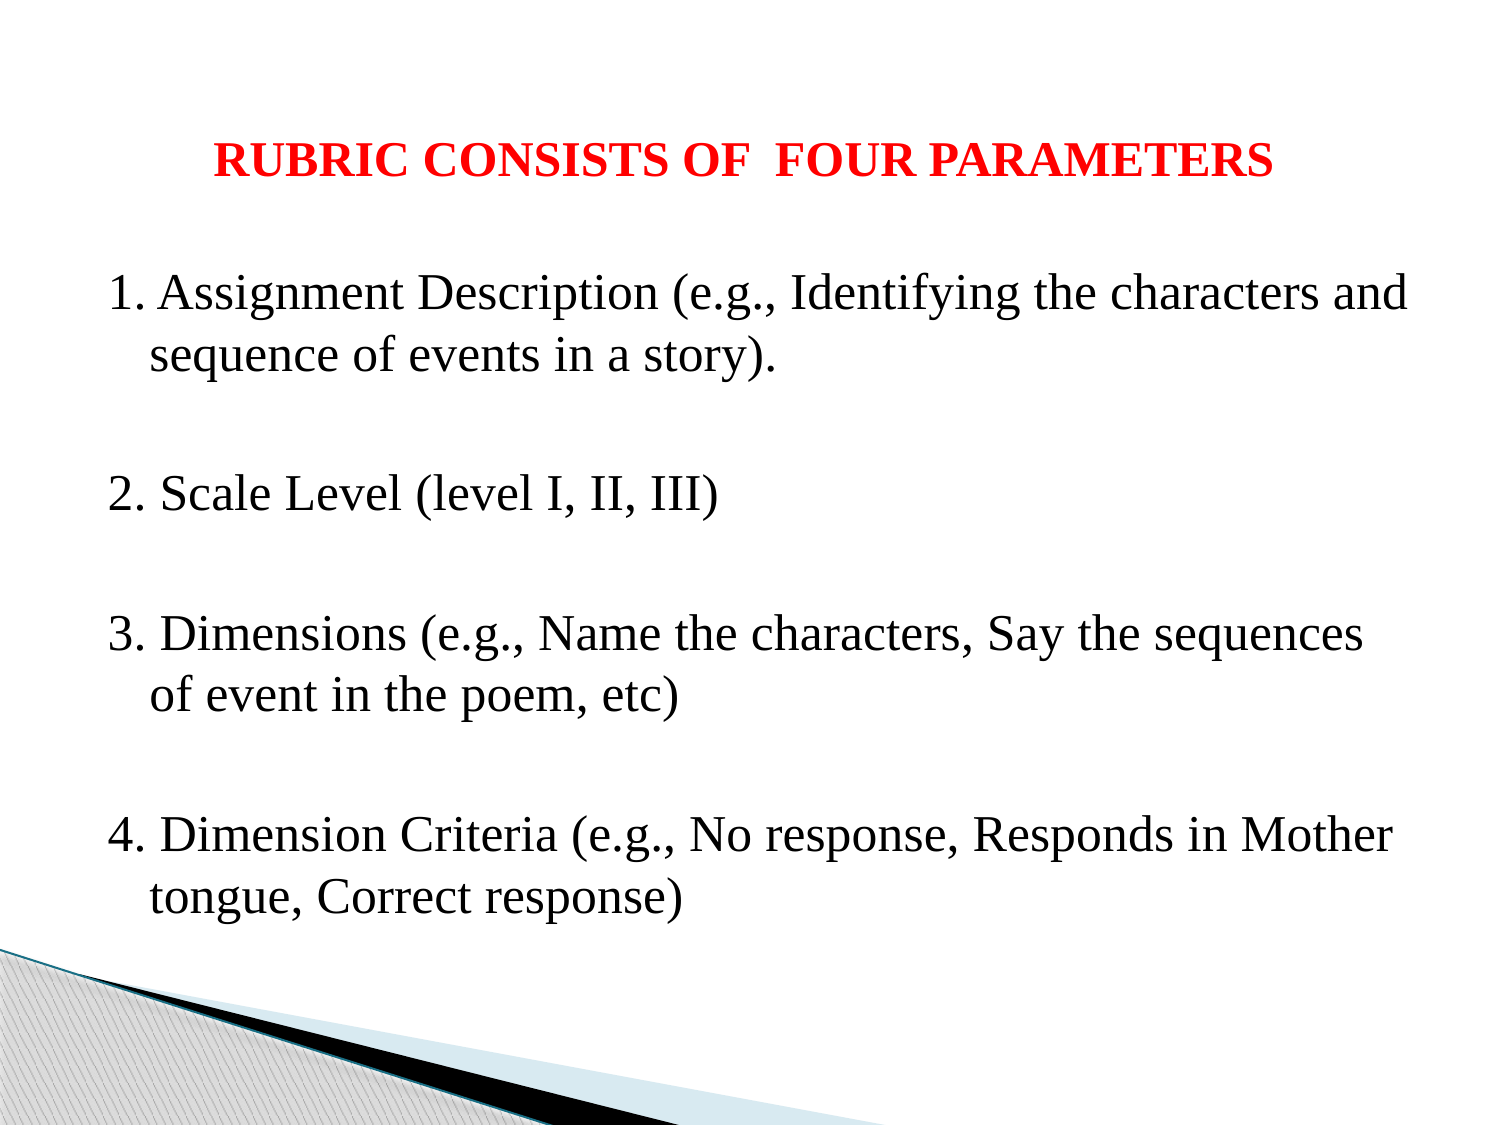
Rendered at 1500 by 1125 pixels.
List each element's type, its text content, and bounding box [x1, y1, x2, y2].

title RUBRIC CONSISTS OF FOUR PARAMETERS [75, 87, 1425, 225]
list 1. Assignment Description (e.g., Identifying the characters and sequence of events in a story). 2. Scale Level (level I, II, III) 3. Dimensions (e.g., Name the characters, Say the sequences of event in the poem, etc) 4. Dimension Criteria (e.g., No response, Responds in Mother tongue, Correct response) [75, 249, 1425, 938]
